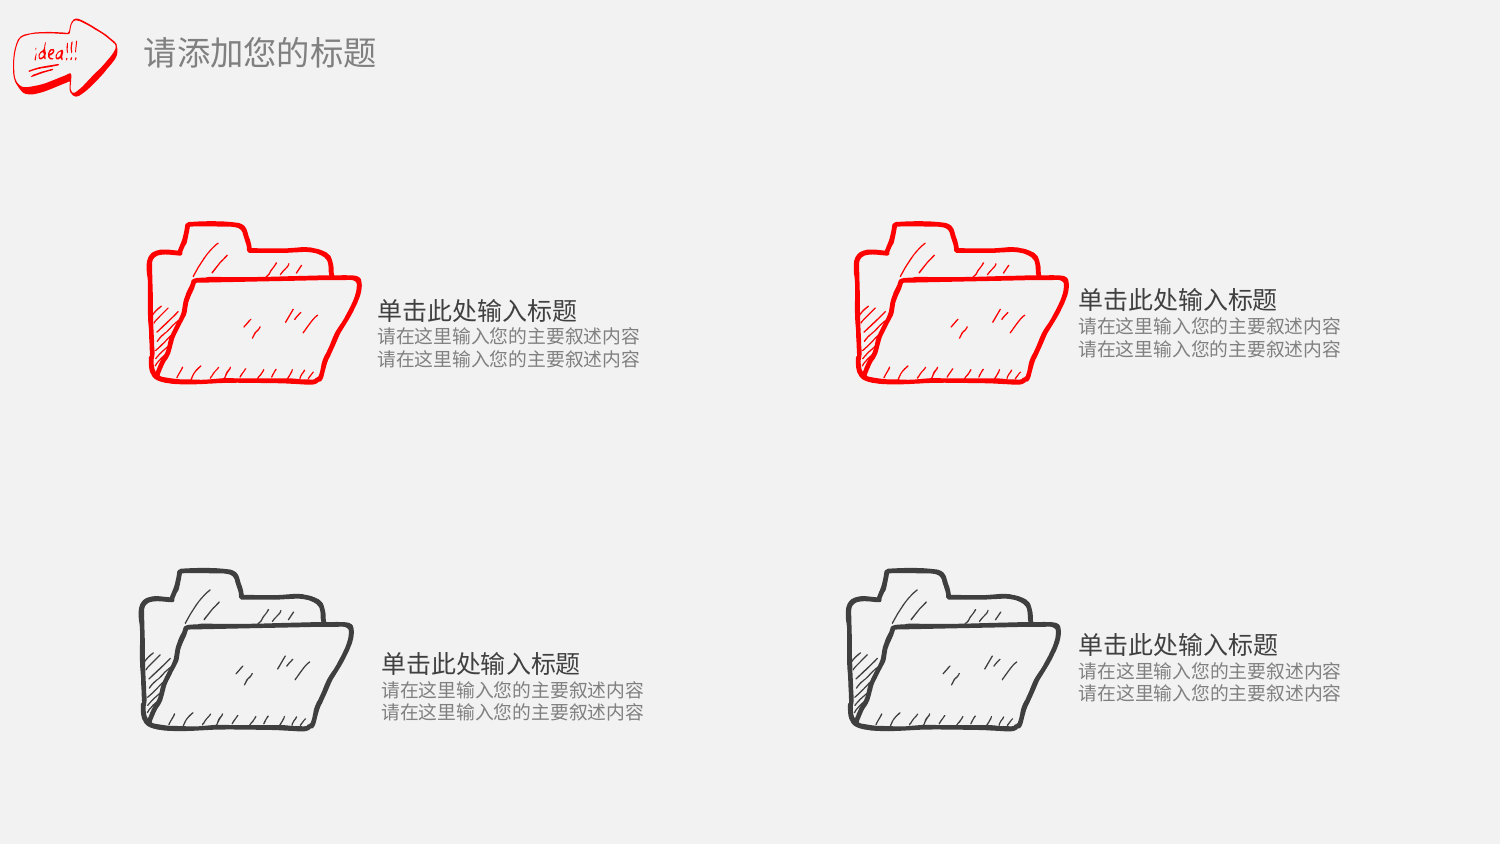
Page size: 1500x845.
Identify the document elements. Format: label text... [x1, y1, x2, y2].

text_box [146, 220, 362, 385]
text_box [138, 567, 355, 732]
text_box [845, 567, 1062, 732]
text_box 单击此处输入标题 请在这里输入您的主要叙述内容 请在这里输入您的主要叙述内容 [1067, 279, 1353, 406]
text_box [853, 220, 1070, 385]
text_box 单击此处输入标题 请在这里输入您的主要叙述内容 请在这里输入您的主要叙述内容 [1067, 623, 1353, 750]
text_box 单击此处输入标题 请在这里输入您的主要叙述内容 请在这里输入您的主要叙述内容 [369, 642, 656, 769]
text_box 单击此处输入标题 请在这里输入您的主要叙述内容 请在这里输入您的主要叙述内容 [366, 289, 652, 416]
